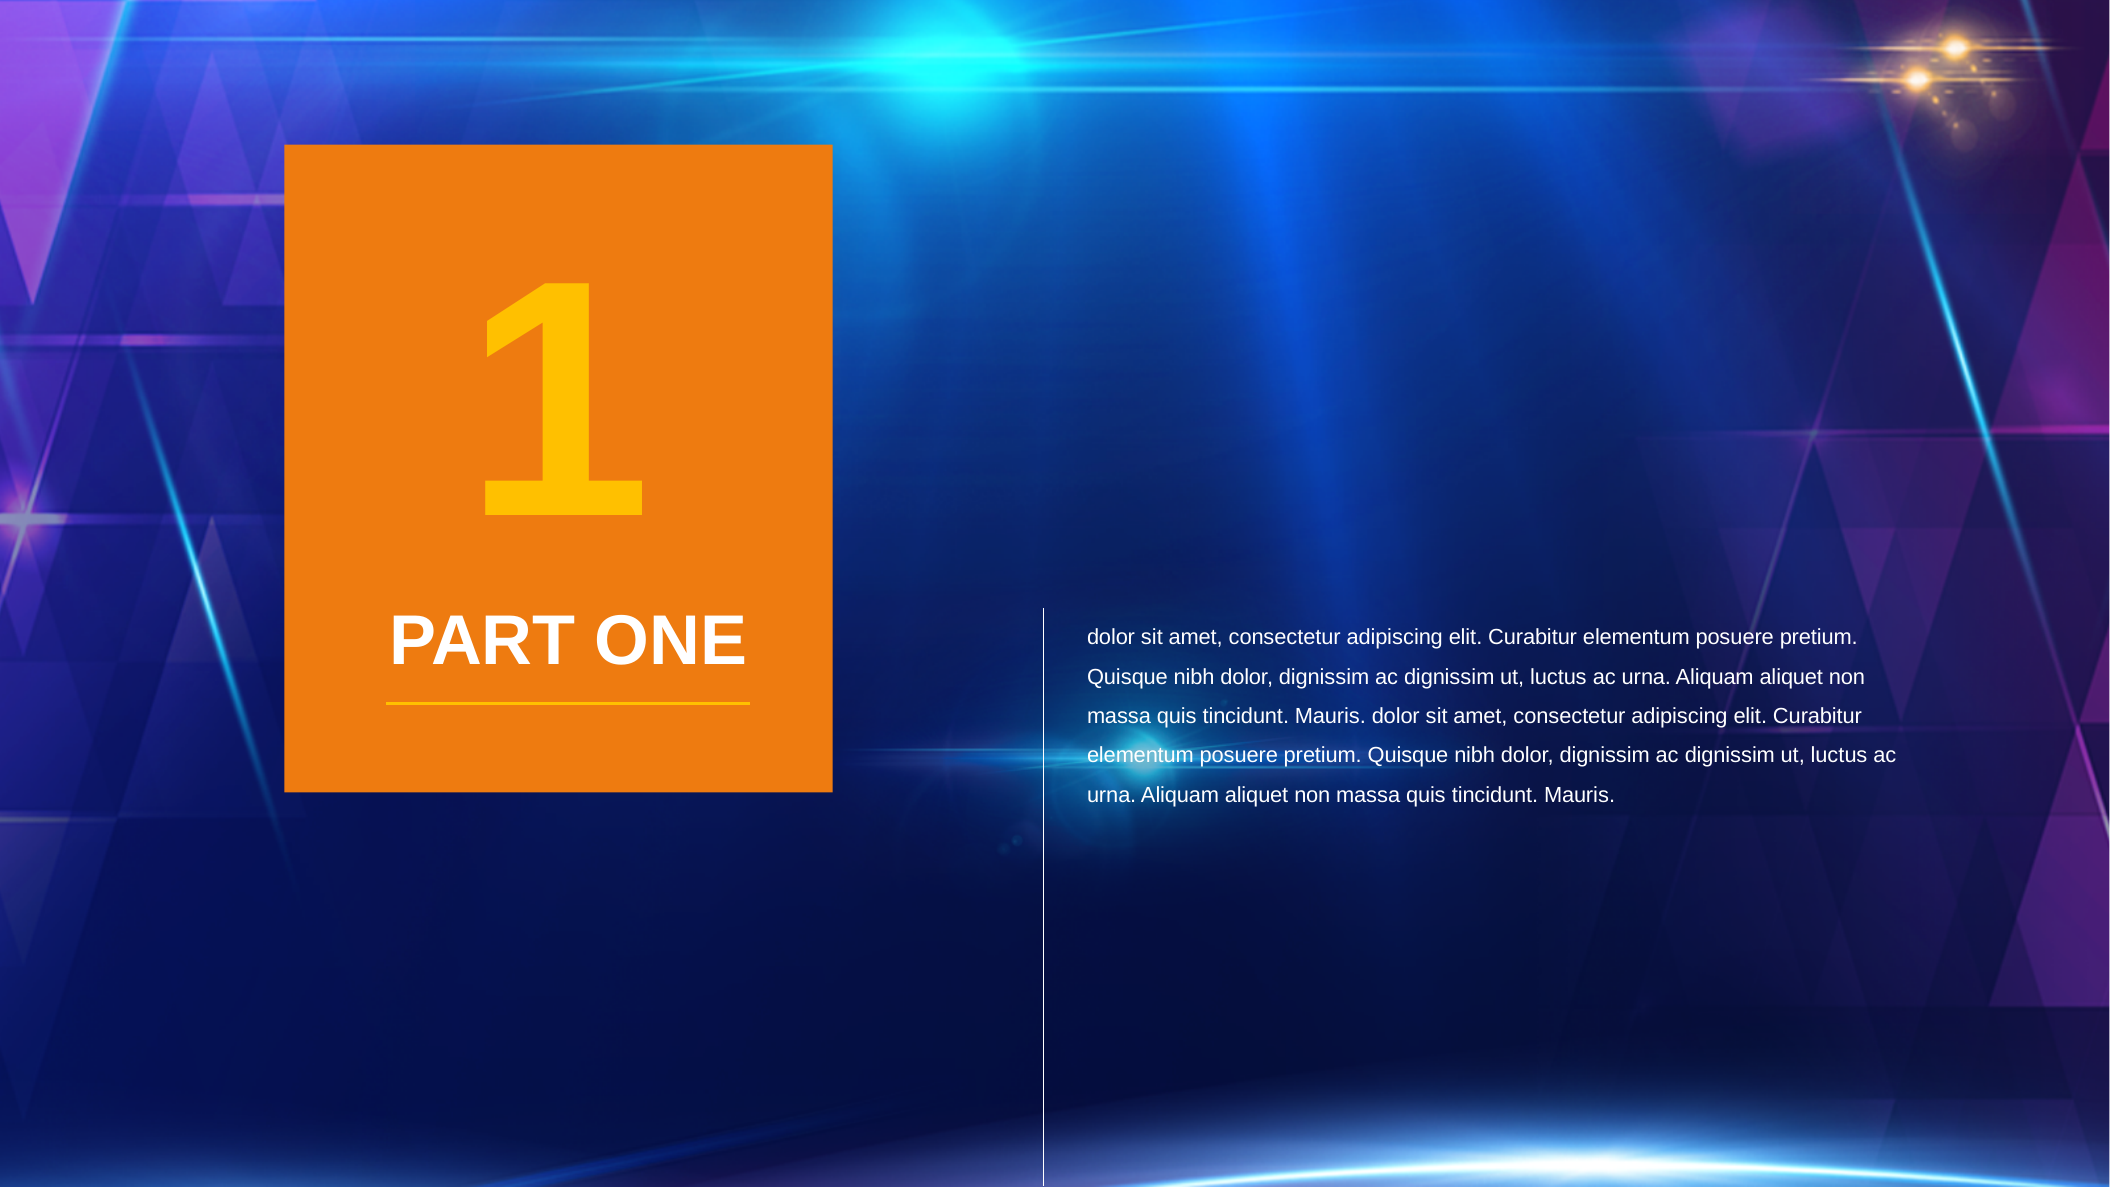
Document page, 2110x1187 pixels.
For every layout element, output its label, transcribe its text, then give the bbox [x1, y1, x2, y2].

text_box [283, 144, 834, 793]
picture [0, 0, 2110, 1187]
text_box PART ONE [314, 574, 823, 699]
text_box dolor sit amet, consectetur adipiscing elit. Curabitur elementum posuere pretium. Quisque nibh dolor, dignissim ac dignissim ut, luctus ac urna. Aliquam aliquet non massa quis tincidunt. Mauris. dolor sit amet, consectetur adipiscing elit. Curabitur elementum posuere pretium. Quisque nibh dolor, dignissim ac dignissim ut, luctus ac urna. Aliquam aliquet non massa quis tincidunt. Mauris. [1071, 602, 1941, 818]
text_box 1 [449, 171, 667, 574]
